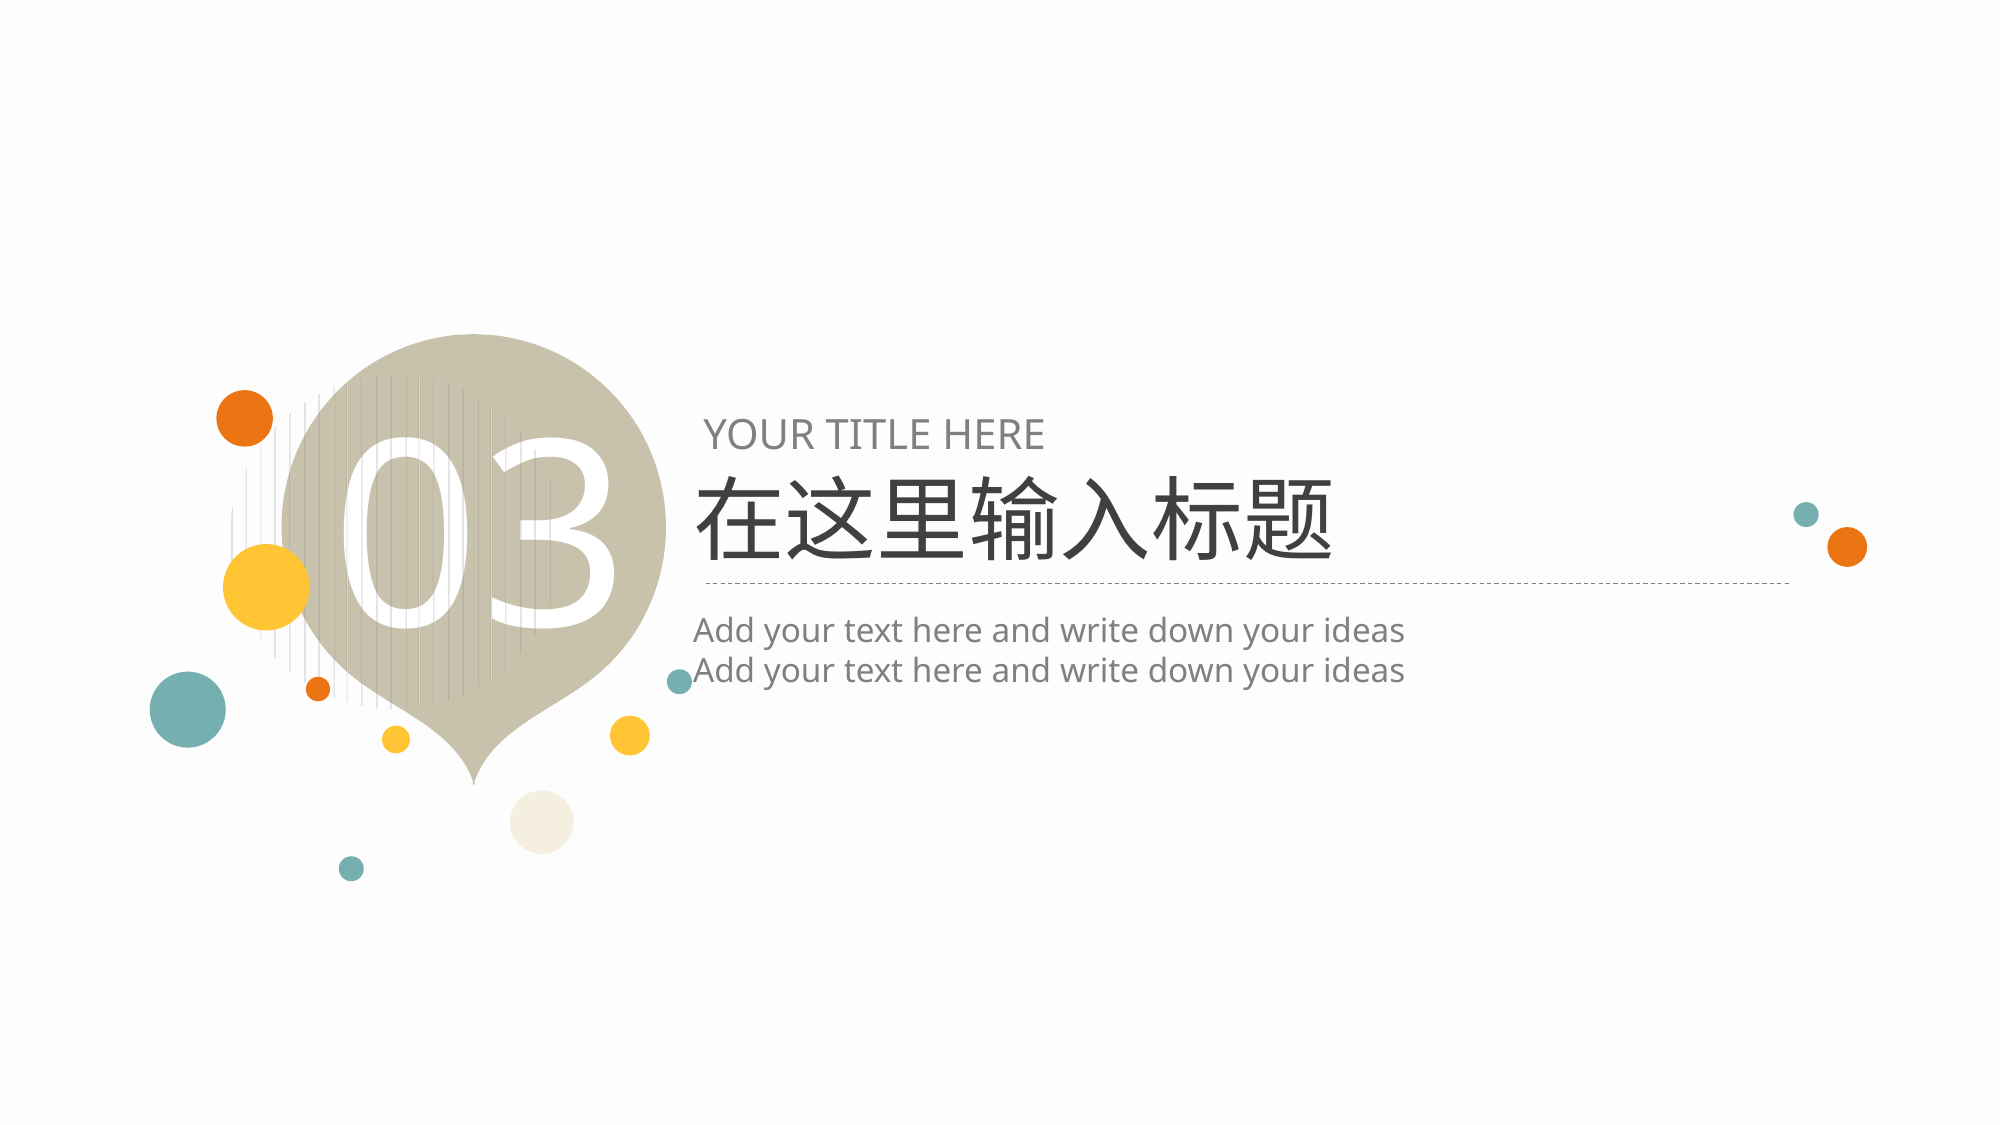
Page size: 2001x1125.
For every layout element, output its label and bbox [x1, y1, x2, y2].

text_box [678, 400, 1791, 698]
text_box [215, 394, 228, 443]
text_box [381, 724, 411, 755]
text_box [508, 789, 575, 855]
text_box [221, 564, 228, 610]
text_box [1826, 526, 1869, 568]
text_box [1792, 501, 1820, 529]
text_box [337, 855, 365, 883]
text_box [148, 670, 227, 749]
text_box [228, 334, 667, 720]
text_box [608, 720, 651, 757]
text_box [667, 668, 678, 696]
